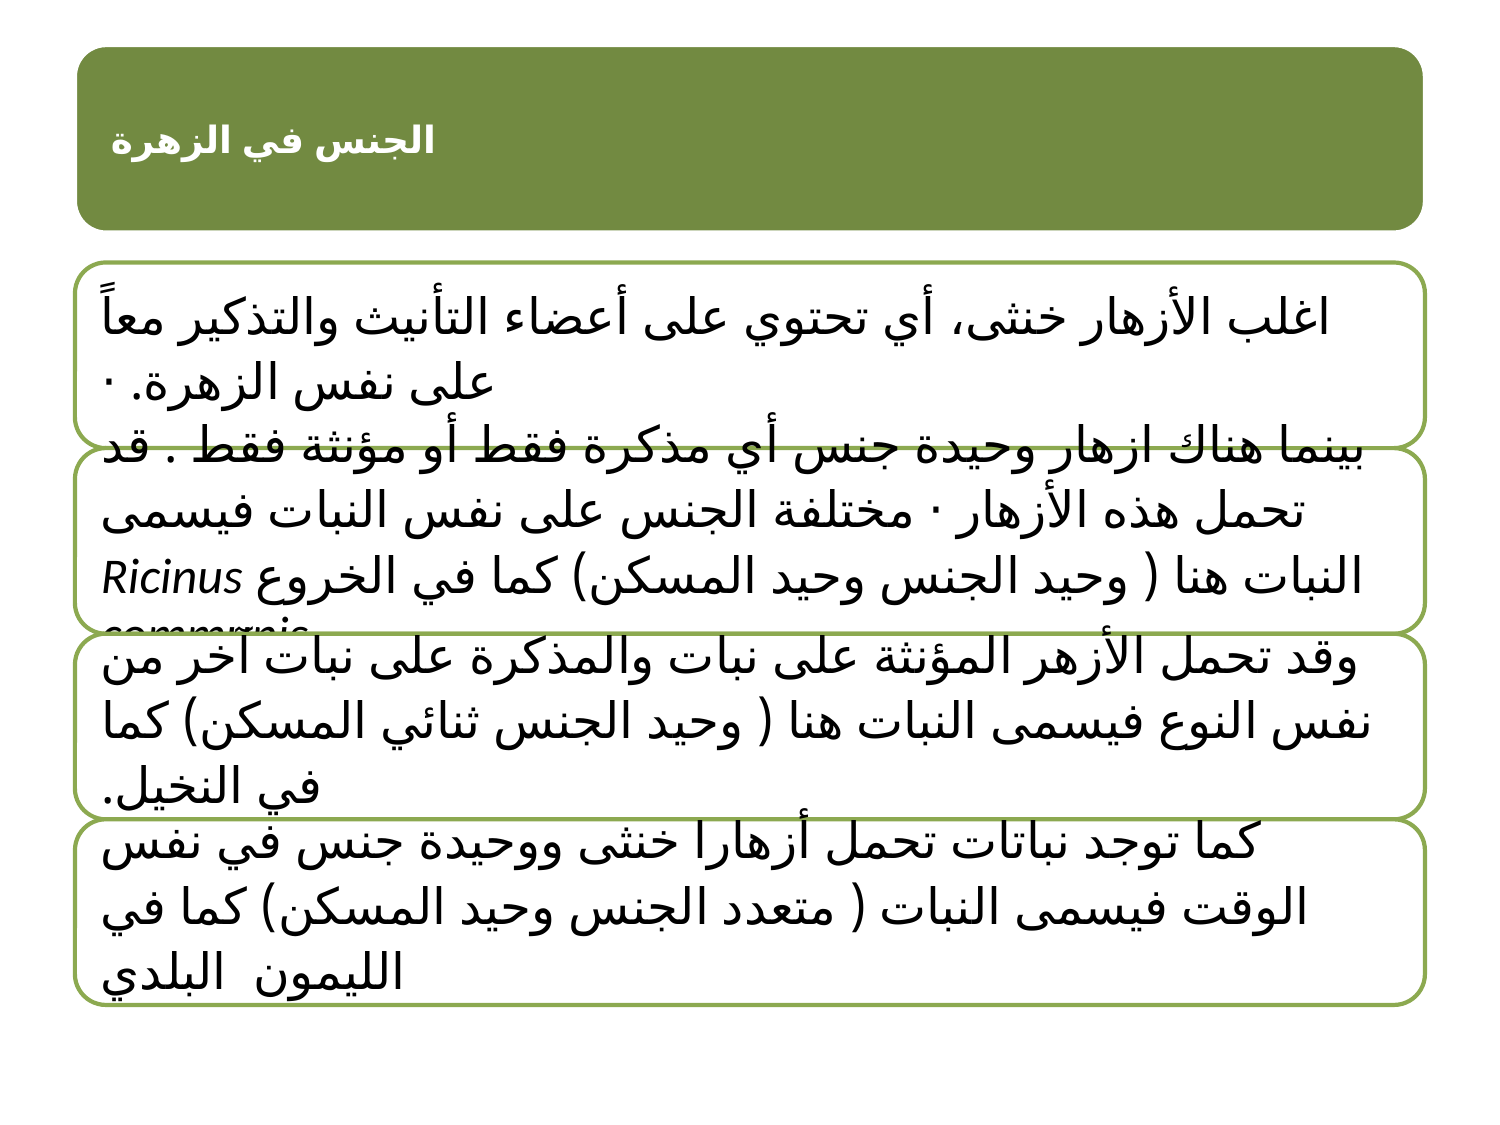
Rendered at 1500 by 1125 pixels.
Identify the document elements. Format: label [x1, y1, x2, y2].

list [74, 262, 1426, 1006]
text_box [74, 44, 1426, 233]
